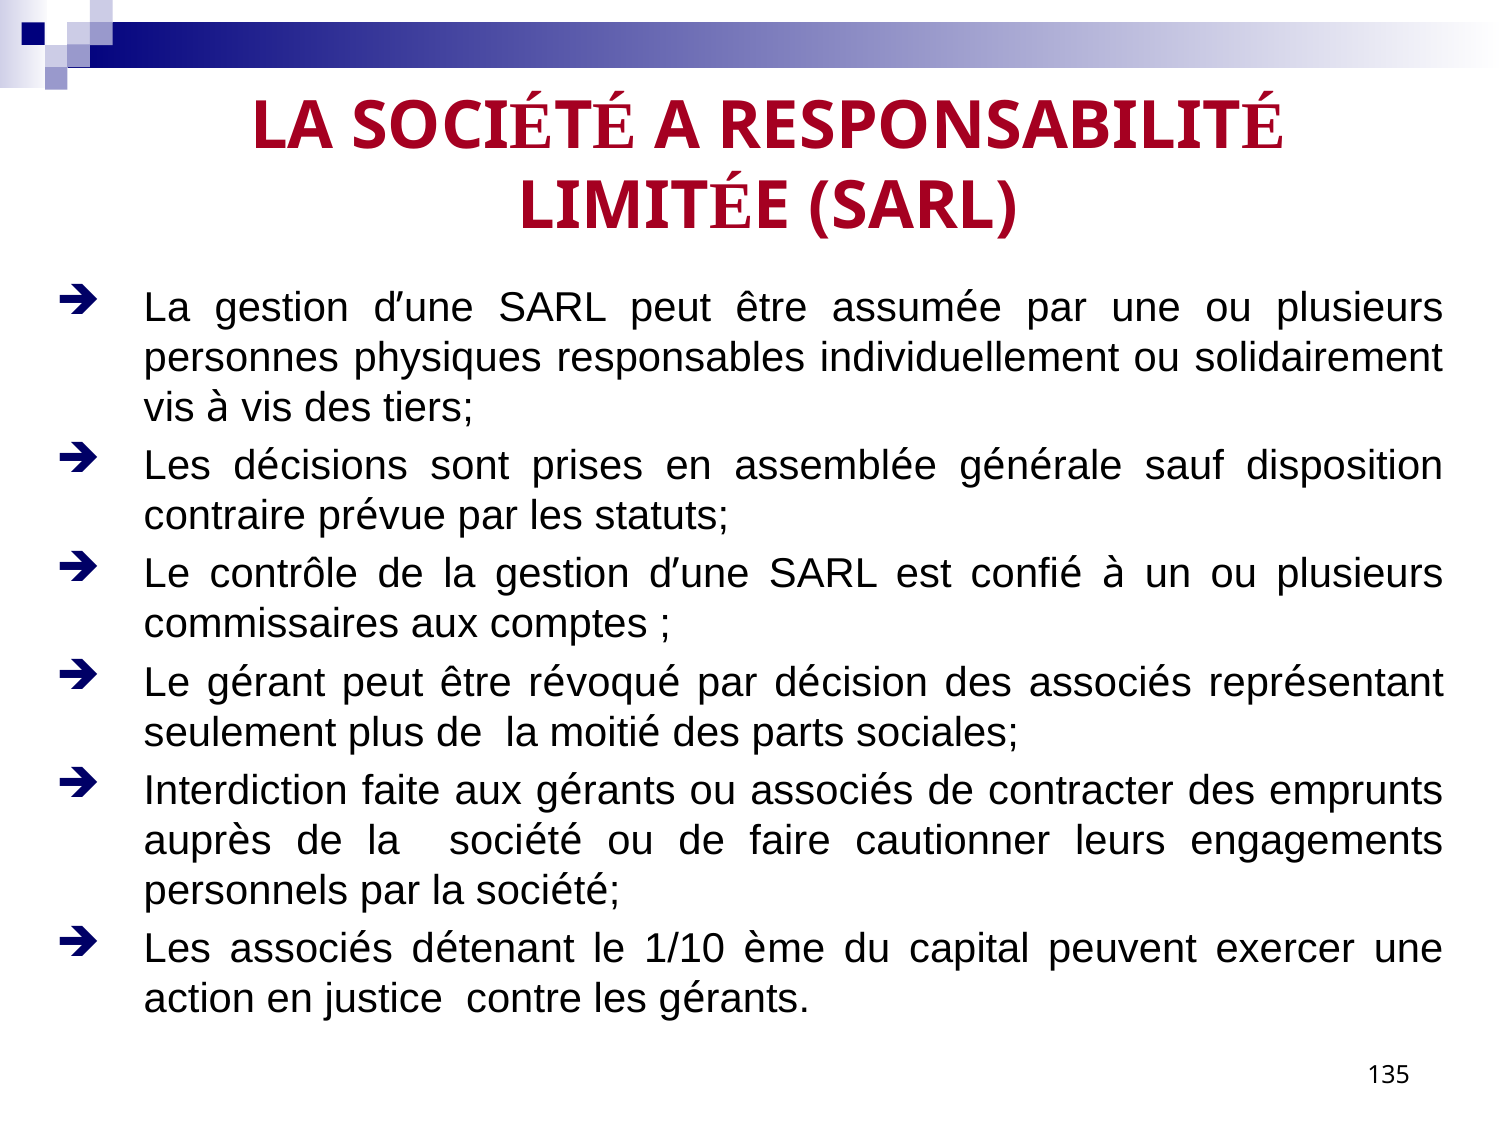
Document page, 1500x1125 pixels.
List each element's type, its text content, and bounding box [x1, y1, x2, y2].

slide_number 135 [1074, 1047, 1425, 1100]
title LA SOCIÉTÉ A RESPONSABILITÉ LIMITÉE (SARL) [125, 78, 1412, 246]
list La gestion d’une SARL peut être assumée par une ou plusieurs personnes physiques responsables individuellement ou solidairement vis à vis des tiers; Les décisions sont prises en assemblée générale sauf disposition contraire prévue par les statuts; Le contrôle de la gestion d’une SARL est confié à un ou plusieurs commissaires aux comptes ; Le gérant peut être révoqué par décision des associés représentant seulement plus de la moitié des parts sociales; Interdiction faite aux gérants ou associés de contracter des emprunts auprès de la société ou de faire cautionner leurs engagements personnels par la société; Les associés détenant le 1/10 ème du capital peuvent exercer une action en justice contre les gérants. [41, 271, 1459, 1047]
